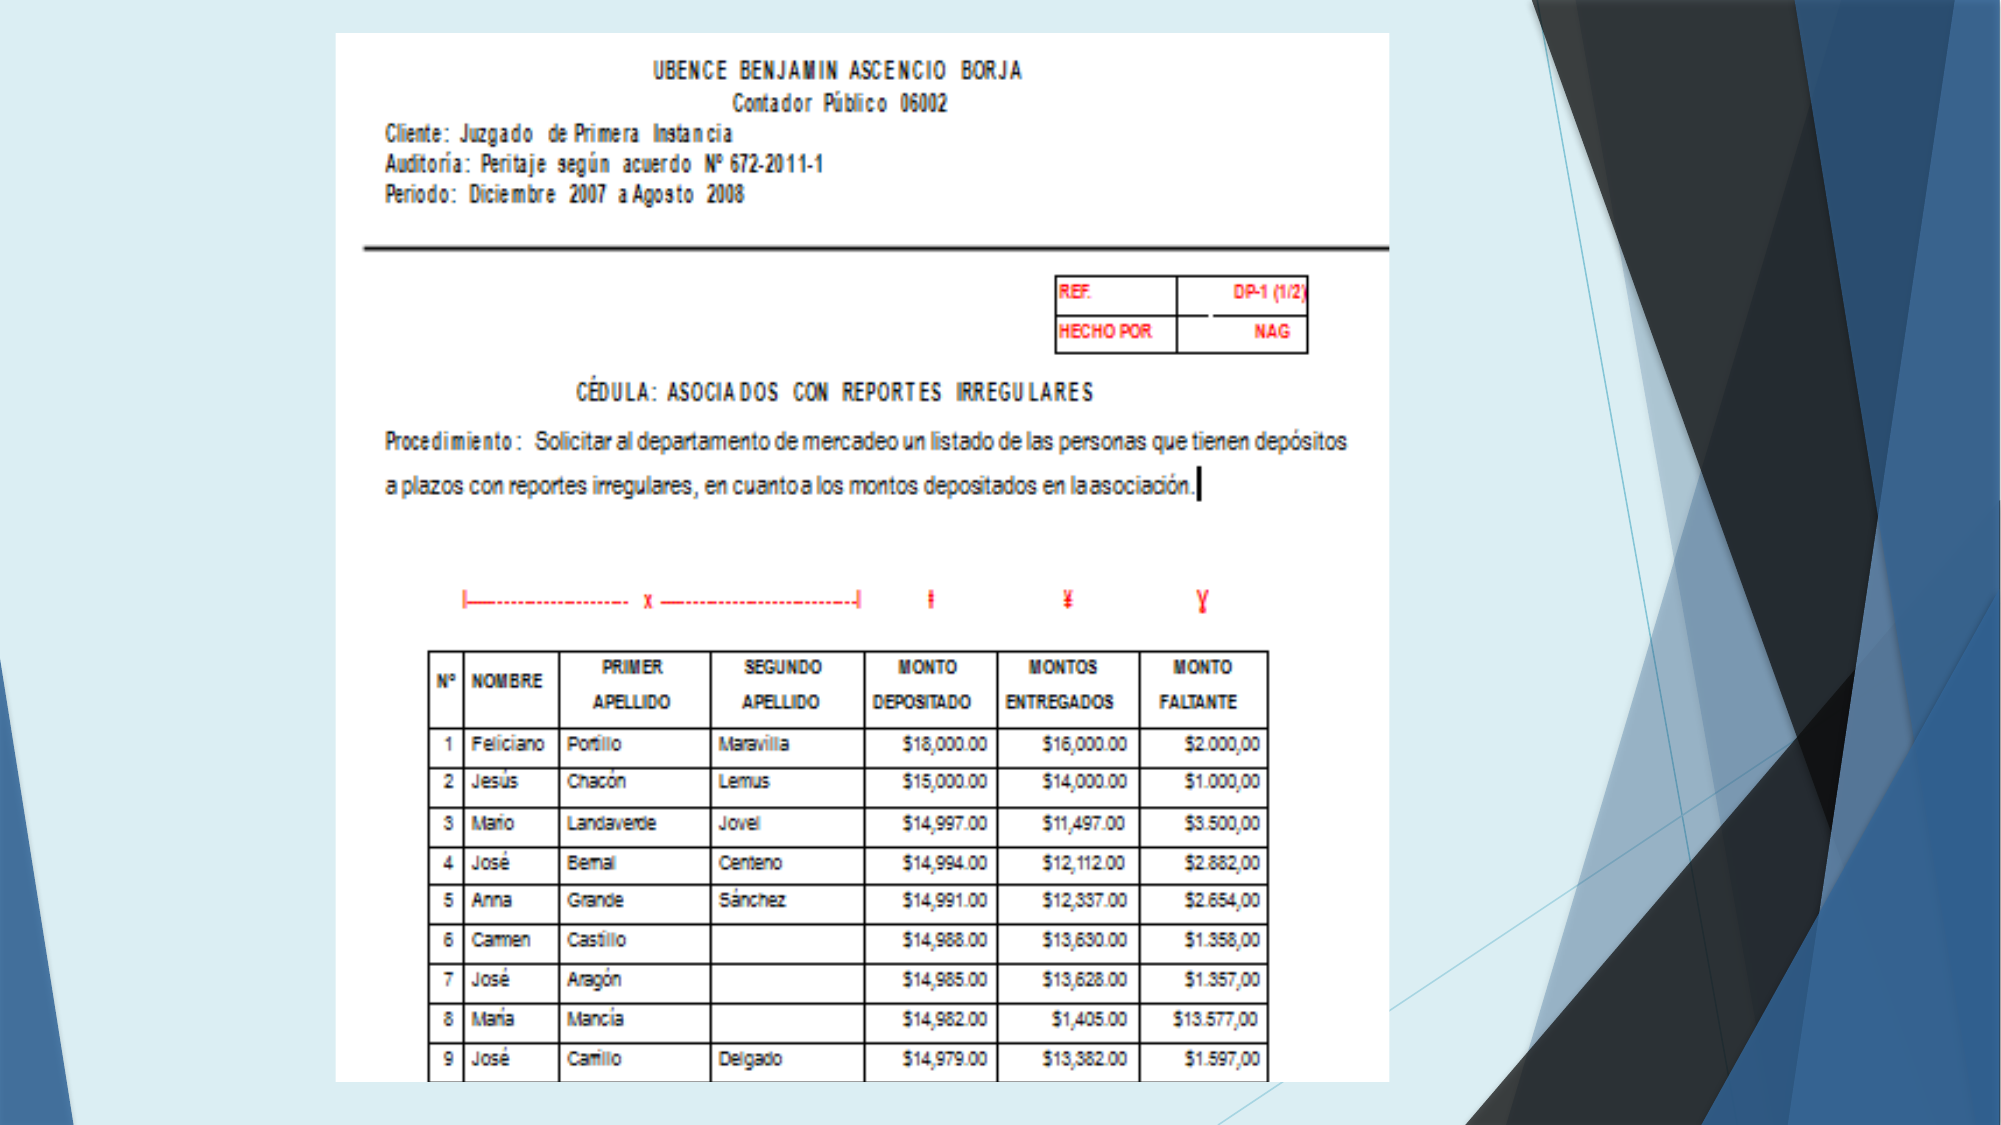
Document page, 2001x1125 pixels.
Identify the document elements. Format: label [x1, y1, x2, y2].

picture [335, 32, 1390, 1082]
